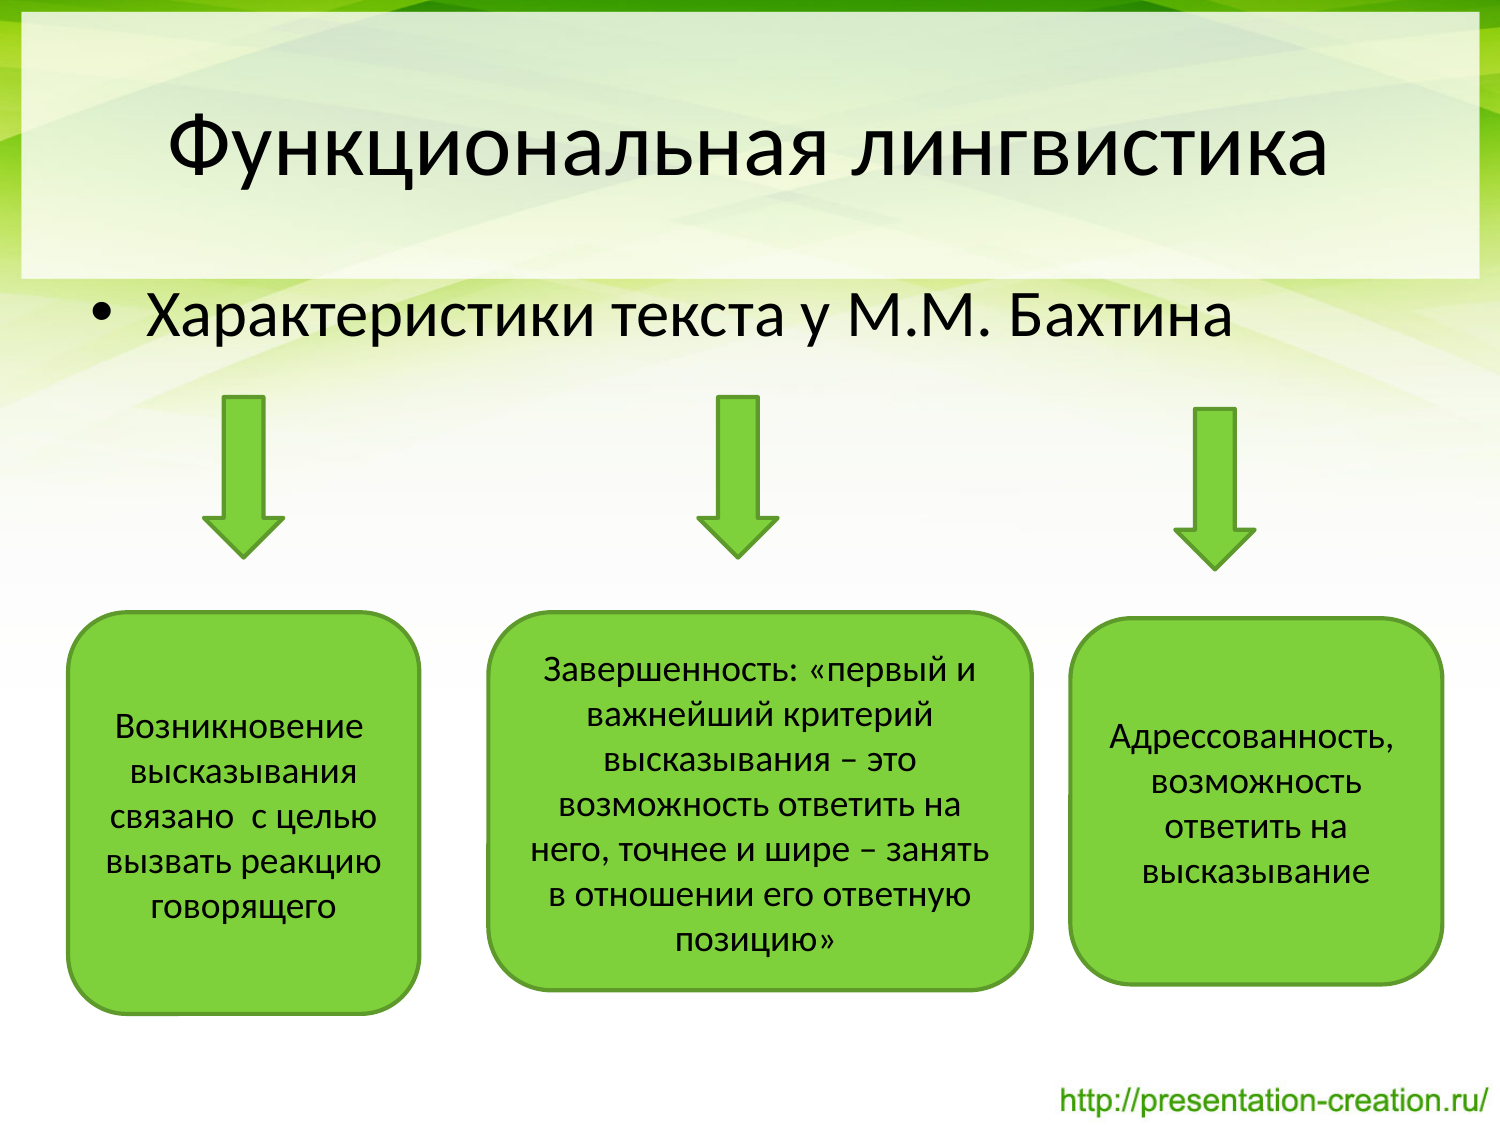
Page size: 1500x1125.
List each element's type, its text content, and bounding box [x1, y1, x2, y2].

text_box [201, 394, 286, 560]
picture [0, 0, 1500, 1125]
text_box [1173, 406, 1257, 572]
text_box Возникновение высказывания связано с целью вызвать реакцию говорящего [65, 610, 422, 1017]
title Функциональная лингвистика [75, 45, 1425, 233]
list Характеристики текста у М.М. Бахтина [75, 262, 1425, 1005]
text_box [696, 394, 780, 560]
text_box Завершенность: «первый и важнейший критерий высказывания – это возможность ответить на него, точнее и шире – занять в отношении его ответную позицию» [486, 610, 1034, 993]
text_box Адрессованность, возможность ответить на высказывание [1068, 616, 1445, 987]
